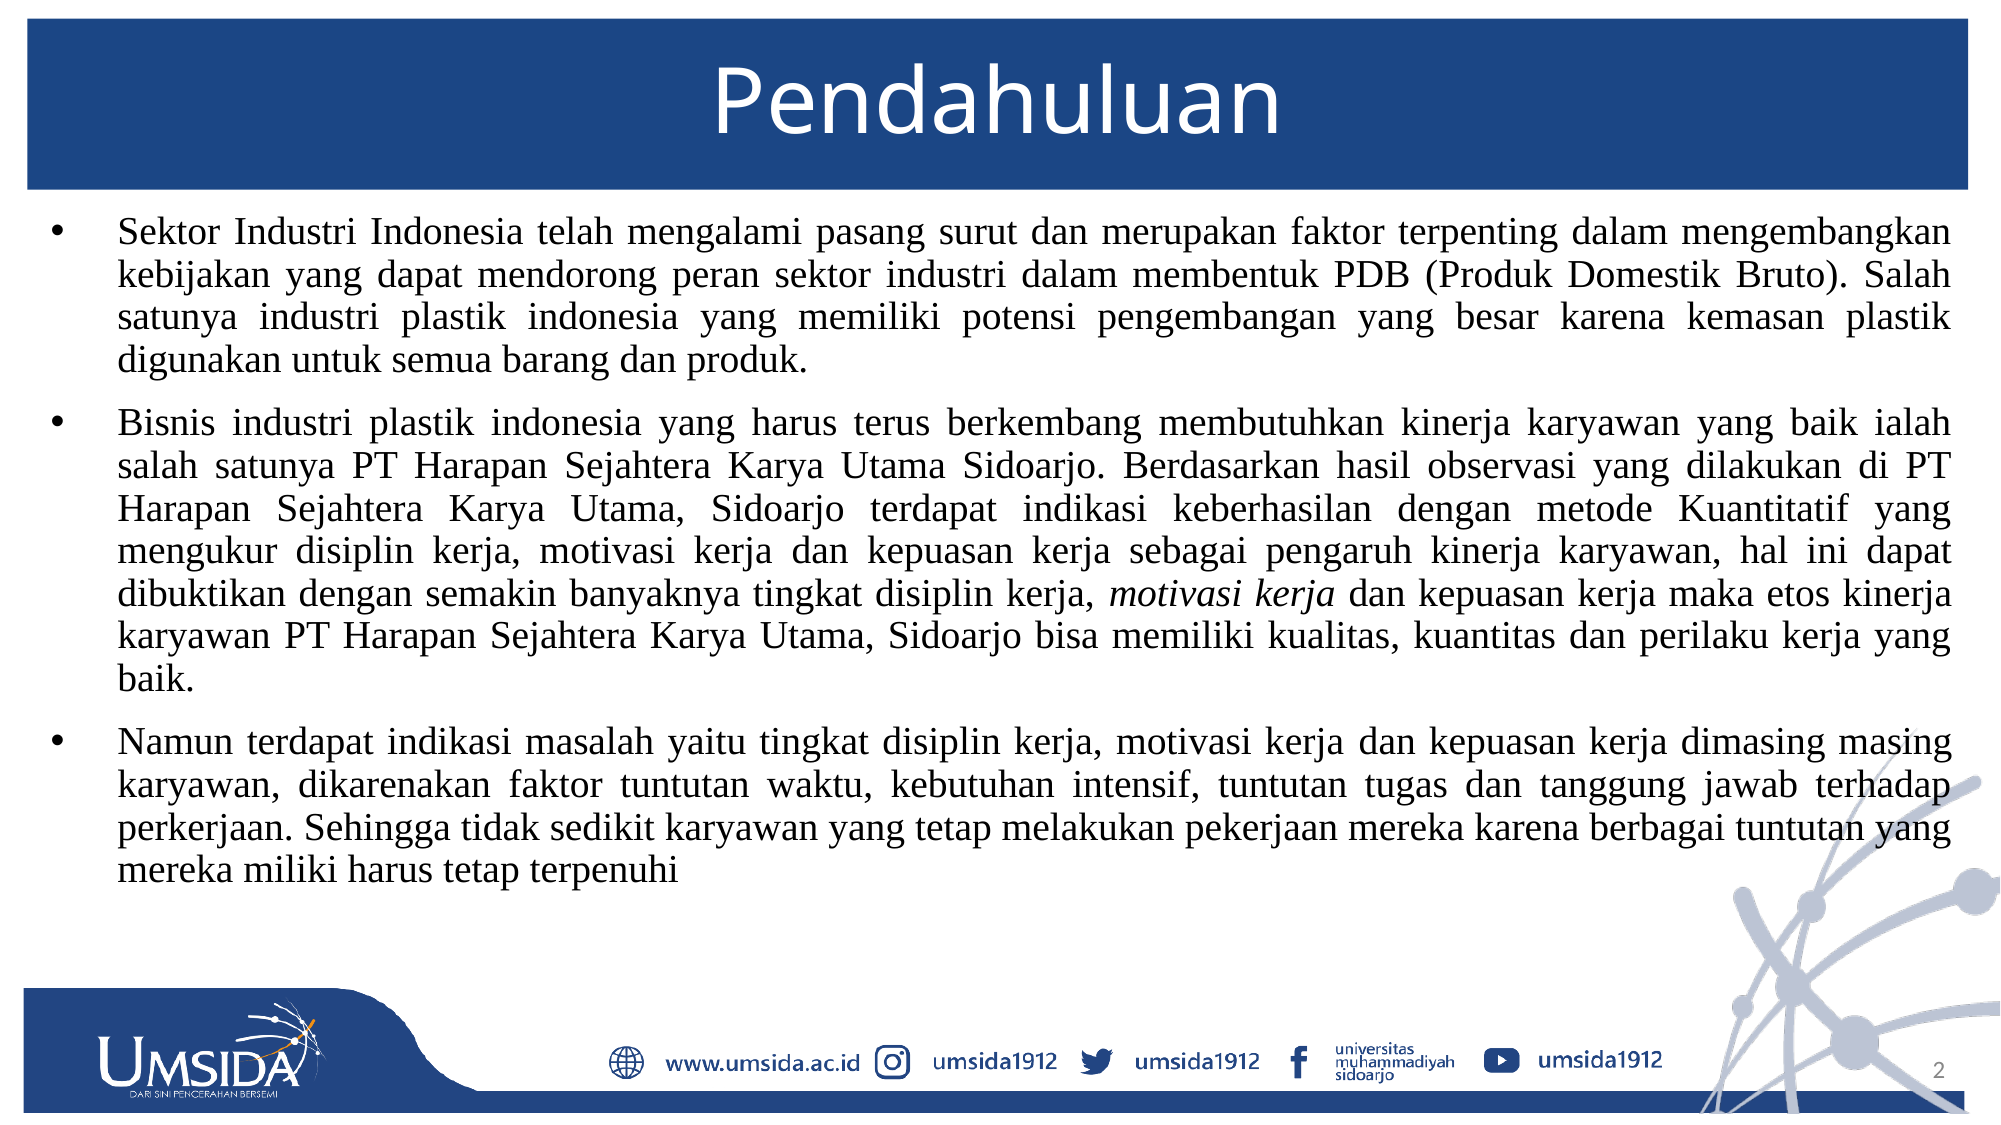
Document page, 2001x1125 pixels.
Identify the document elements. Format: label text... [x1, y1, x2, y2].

picture [23, 51, 2001, 1114]
list Sektor Industri Indonesia telah mengalami pasang surut dan merupakan faktor terpenting dalam mengembangkan kebijakan yang dapat mendorong peran sektor industri dalam membentuk PDB (Produk Domestik Bruto). Salah satunya industri plastik indonesia yang memiliki potensi pengembangan yang besar karena kemasan plastik digunakan untuk semua barang dan produk. Bisnis industri plastik indonesia yang harus terus berkembang membutuhkan kinerja karyawan yang baik ialah salah satunya PT Harapan Sejahtera Karya Utama Sidoarjo. Berdasarkan hasil observasi yang dilakukan di PT Harapan Sejahtera Karya Utama, Sidoarjo terdapat indikasi keberhasilan dengan metode Kuantitatif yang mengukur disiplin kerja, motivasi kerja dan kepuasan kerja sebagai pengaruh kinerja karyawan, hal ini dapat dibuktikan dengan semakin banyaknya tingkat disiplin kerja, motivasi kerja dan kepuasan kerja maka etos kinerja karyawan PT Harapan Sejahtera Karya Utama, Sidoarjo bisa memiliki kualitas, kuantitas dan perilaku kerja yang baik. Namun terdapat indikasi masalah yaitu tingkat disiplin kerja, motivasi kerja dan kepuasan kerja dimasing masing karyawan, dikarenakan faktor tuntutan waktu, kebutuhan intensif, tuntutan tugas dan tanggung jawab terhadap perkerjaan. Sehingga tidak sedikit karyawan yang tetap melakukan pekerjaan mereka karena berbagai tuntutan yang mereka miliki harus tetap terpenuhi [27, 203, 1969, 1039]
title Pendahuluan [27, 18, 1969, 190]
